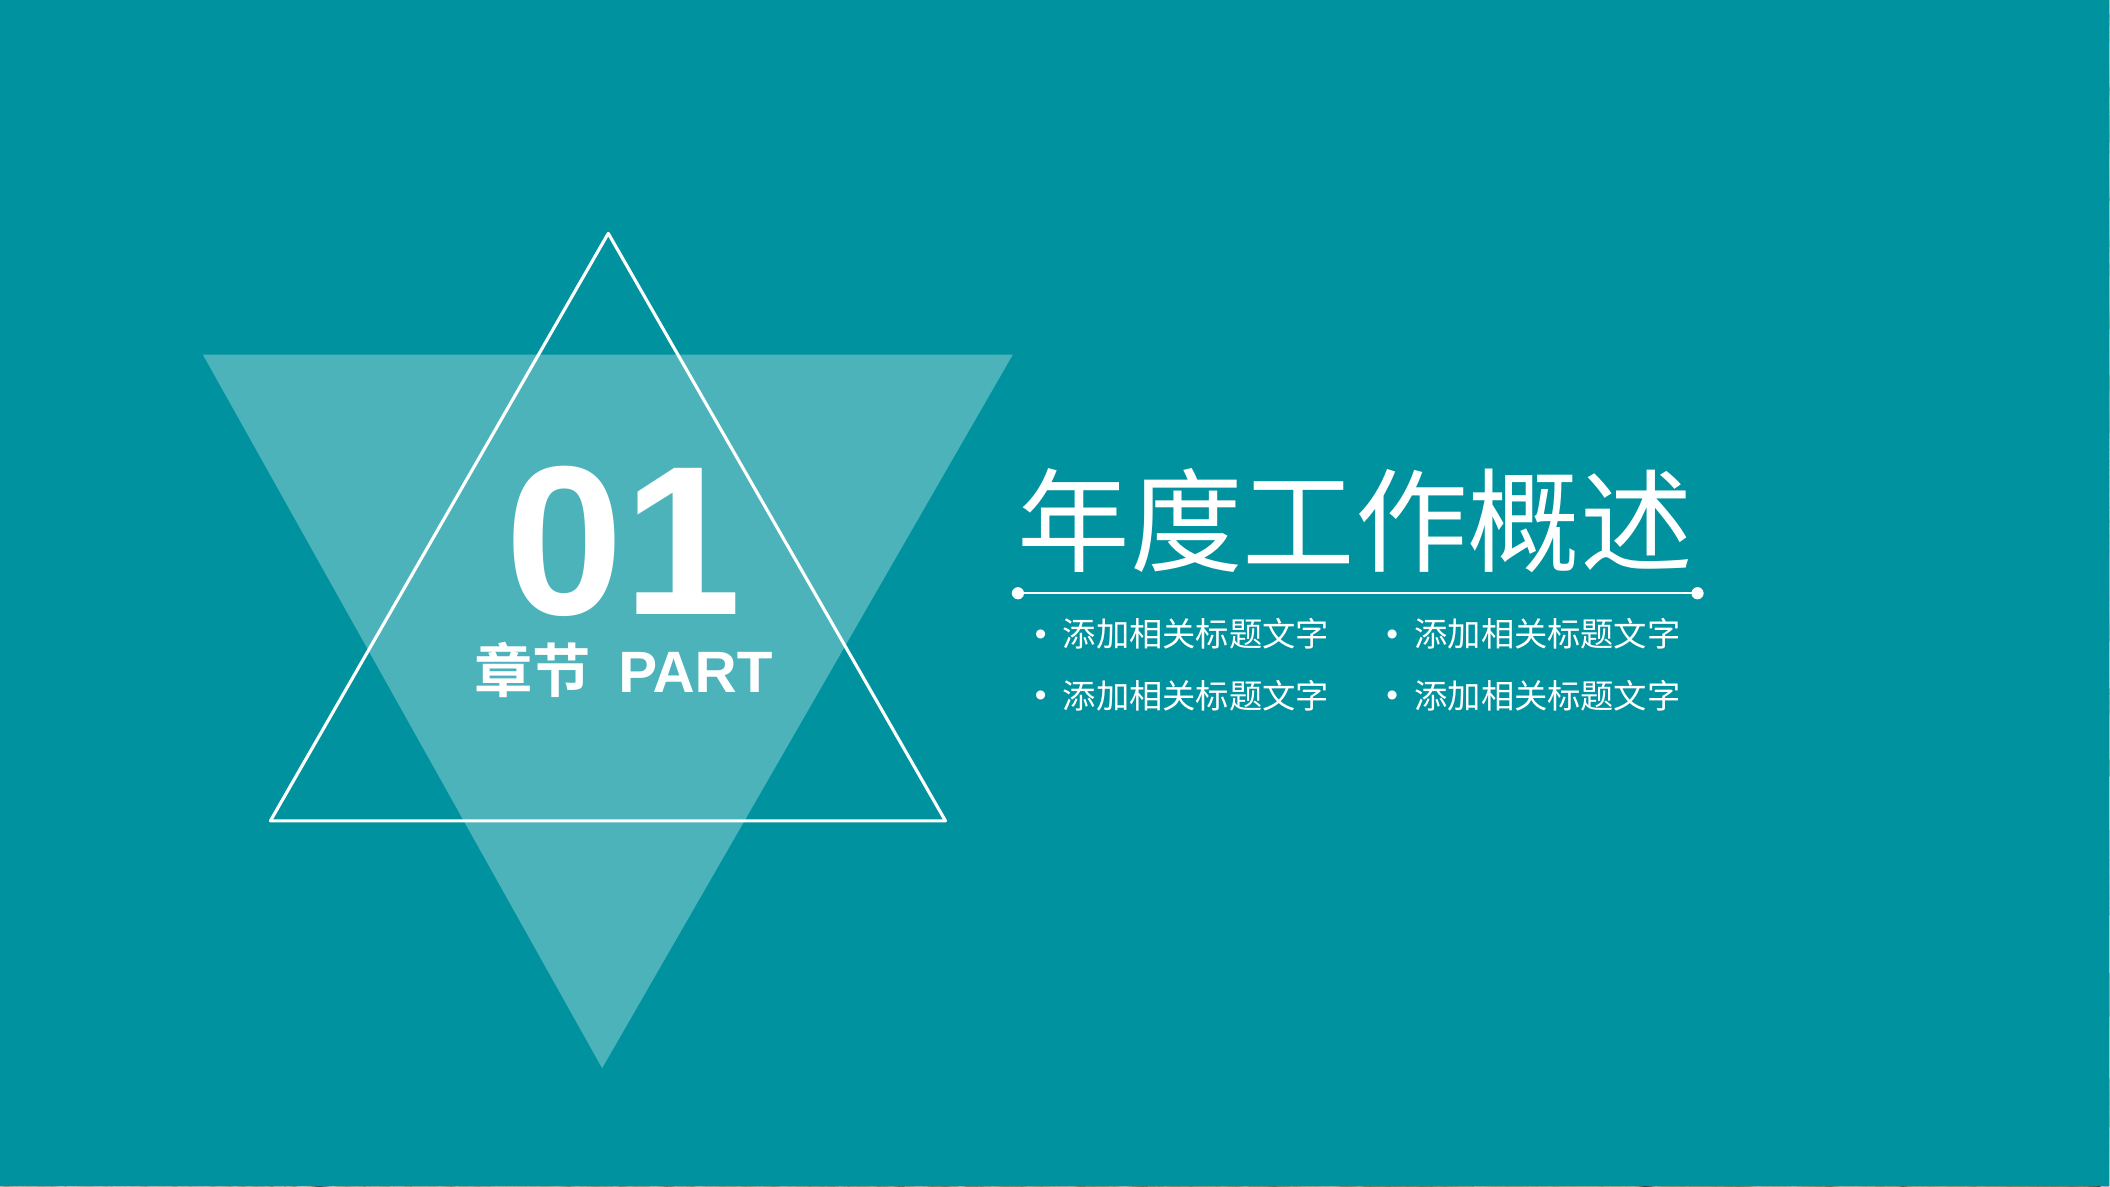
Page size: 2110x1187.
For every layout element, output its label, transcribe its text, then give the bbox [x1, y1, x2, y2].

text_box [679, 354, 1013, 634]
text_box 01 [484, 401, 763, 634]
text_box 章节 PART [339, 634, 908, 705]
text_box [0, 0, 2110, 1187]
text_box 添加相关标题文字 [1019, 606, 1344, 661]
text_box 添加相关标题文字 [1371, 667, 1696, 723]
text_box 添加相关标题文字 [1371, 606, 1696, 661]
text_box [377, 449, 484, 634]
text_box [763, 502, 839, 634]
text_box 年度工作概述 [1017, 450, 1751, 586]
text_box [202, 354, 538, 634]
text_box [511, 233, 705, 401]
text_box 添加相关标题文字 [1019, 667, 1344, 723]
text_box [270, 701, 946, 821]
text_box [463, 821, 745, 1069]
